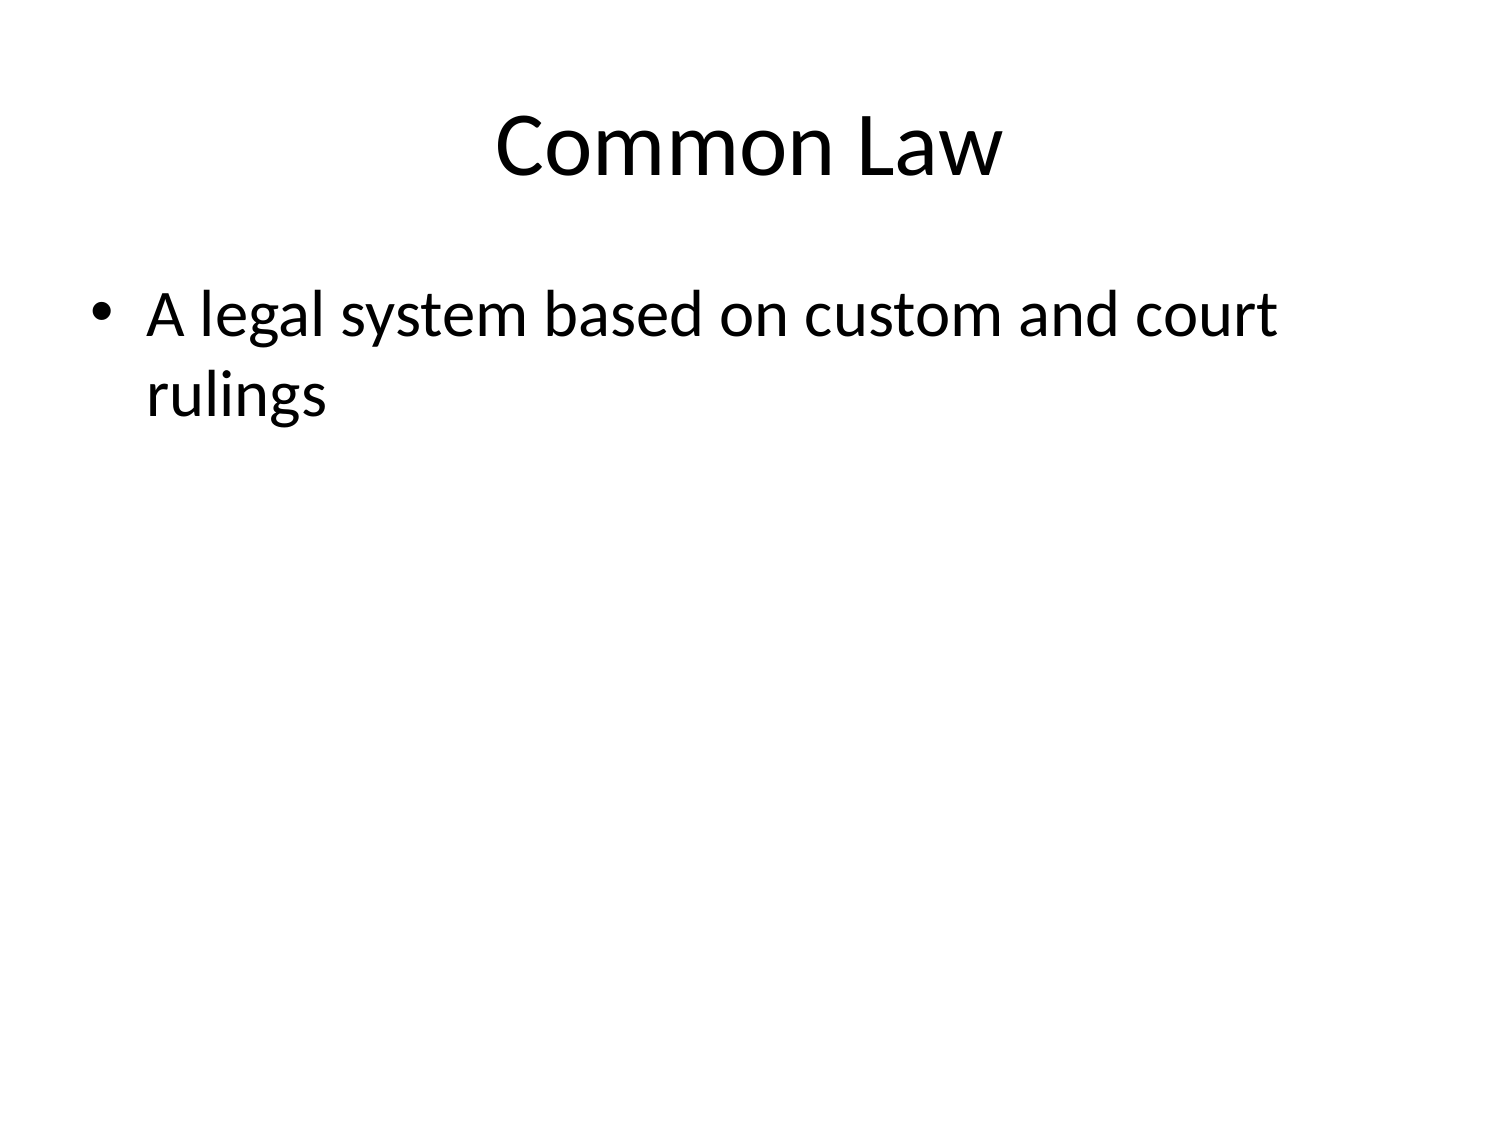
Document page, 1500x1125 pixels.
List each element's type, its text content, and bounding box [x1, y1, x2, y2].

list A legal system based on custom and court rulings [75, 262, 1425, 1005]
title Common Law [75, 45, 1425, 233]
